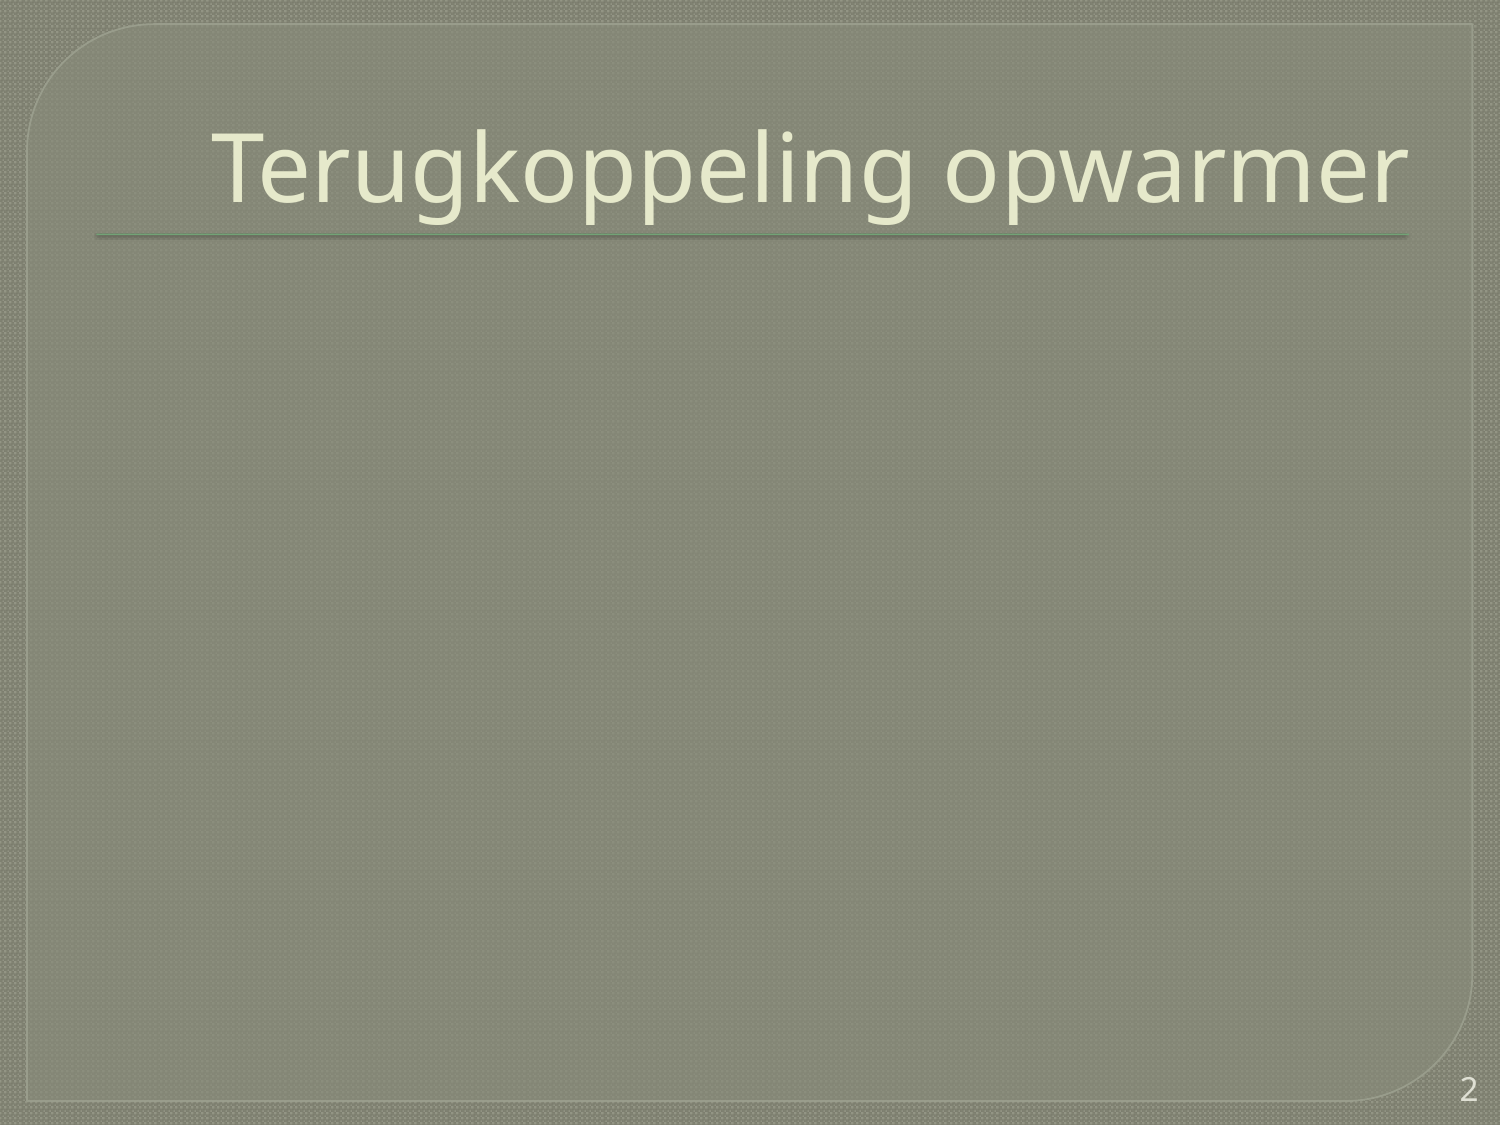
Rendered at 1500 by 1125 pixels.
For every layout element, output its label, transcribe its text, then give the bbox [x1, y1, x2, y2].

slide_number 2 [1417, 1068, 1494, 1114]
title Terugkoppeling opwarmer [75, 41, 1425, 230]
